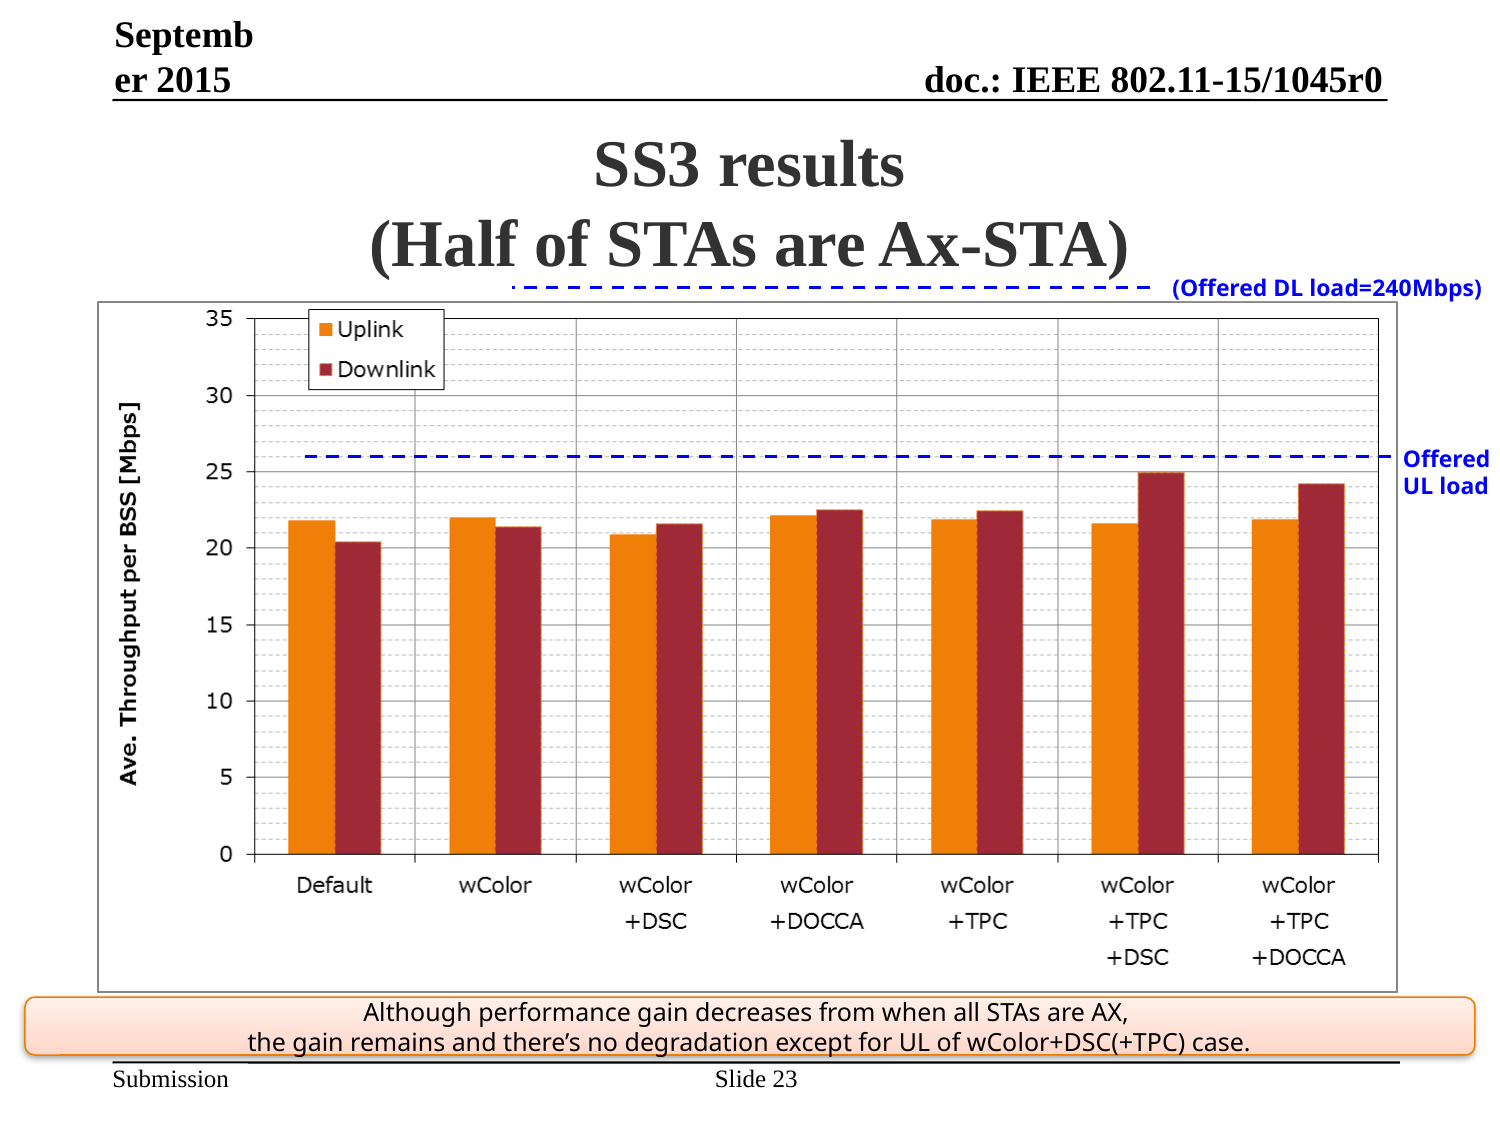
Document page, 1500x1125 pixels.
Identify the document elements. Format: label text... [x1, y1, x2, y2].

text_box (Offered DL load=240Mbps) [1172, 273, 1483, 302]
text_box Although performance gain decreases from when all STAs are AX, the gain remains and there’s no degradation except for UL of wColor+DSC(+TPC) case. [24, 996, 1476, 1056]
text_box Offered UL load [1402, 444, 1497, 500]
picture [97, 300, 1398, 993]
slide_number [114, 54, 270, 101]
slide_number Slide 23 [712, 1063, 800, 1093]
title SS3 results (Half of STAs are Ax-STA) [112, 112, 1388, 288]
